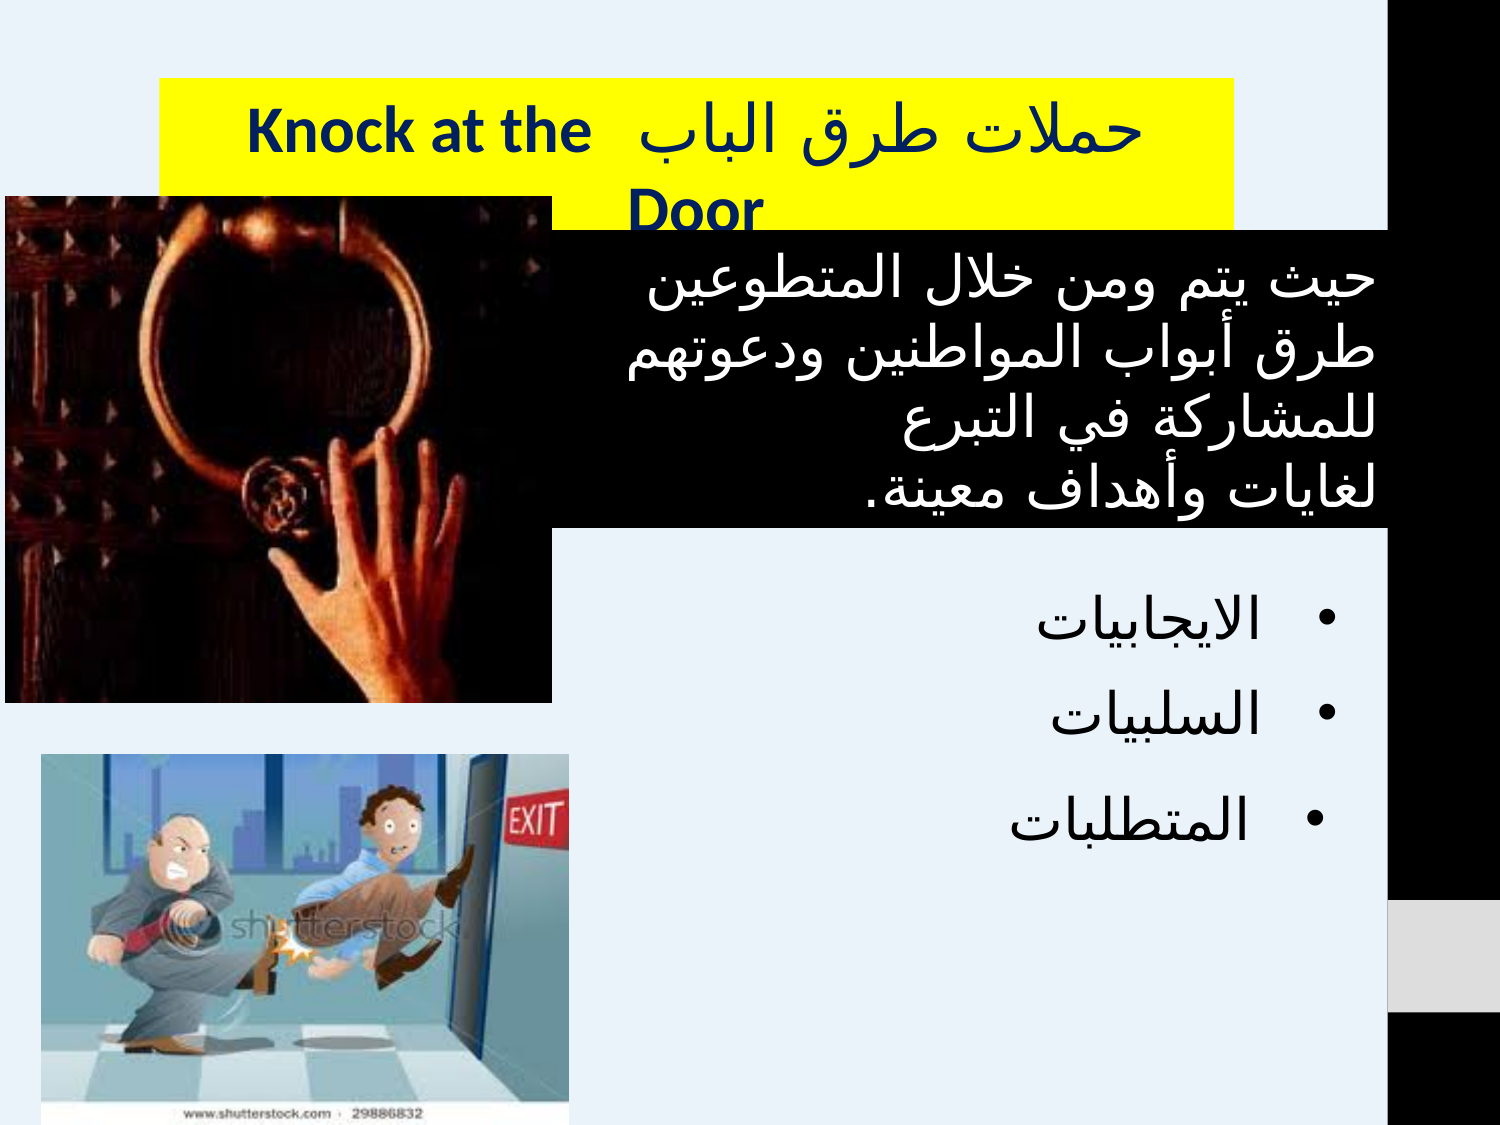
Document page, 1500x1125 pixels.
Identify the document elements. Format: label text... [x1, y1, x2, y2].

text_box حملات طرق الباب Knock at the Door [159, 78, 1235, 230]
picture [5, 195, 553, 704]
text_box الايجابيات [879, 574, 1353, 659]
picture [40, 754, 570, 1125]
text_box المتطلبات [868, 775, 1341, 860]
text_box السلبيات [879, 668, 1353, 754]
text_box حيث يتم ومن خلال المتطوعين طرق أبواب المواطنين ودعوتهم للمشاركة في التبرع لغايات وأهداف معينة. [562, 230, 1396, 528]
